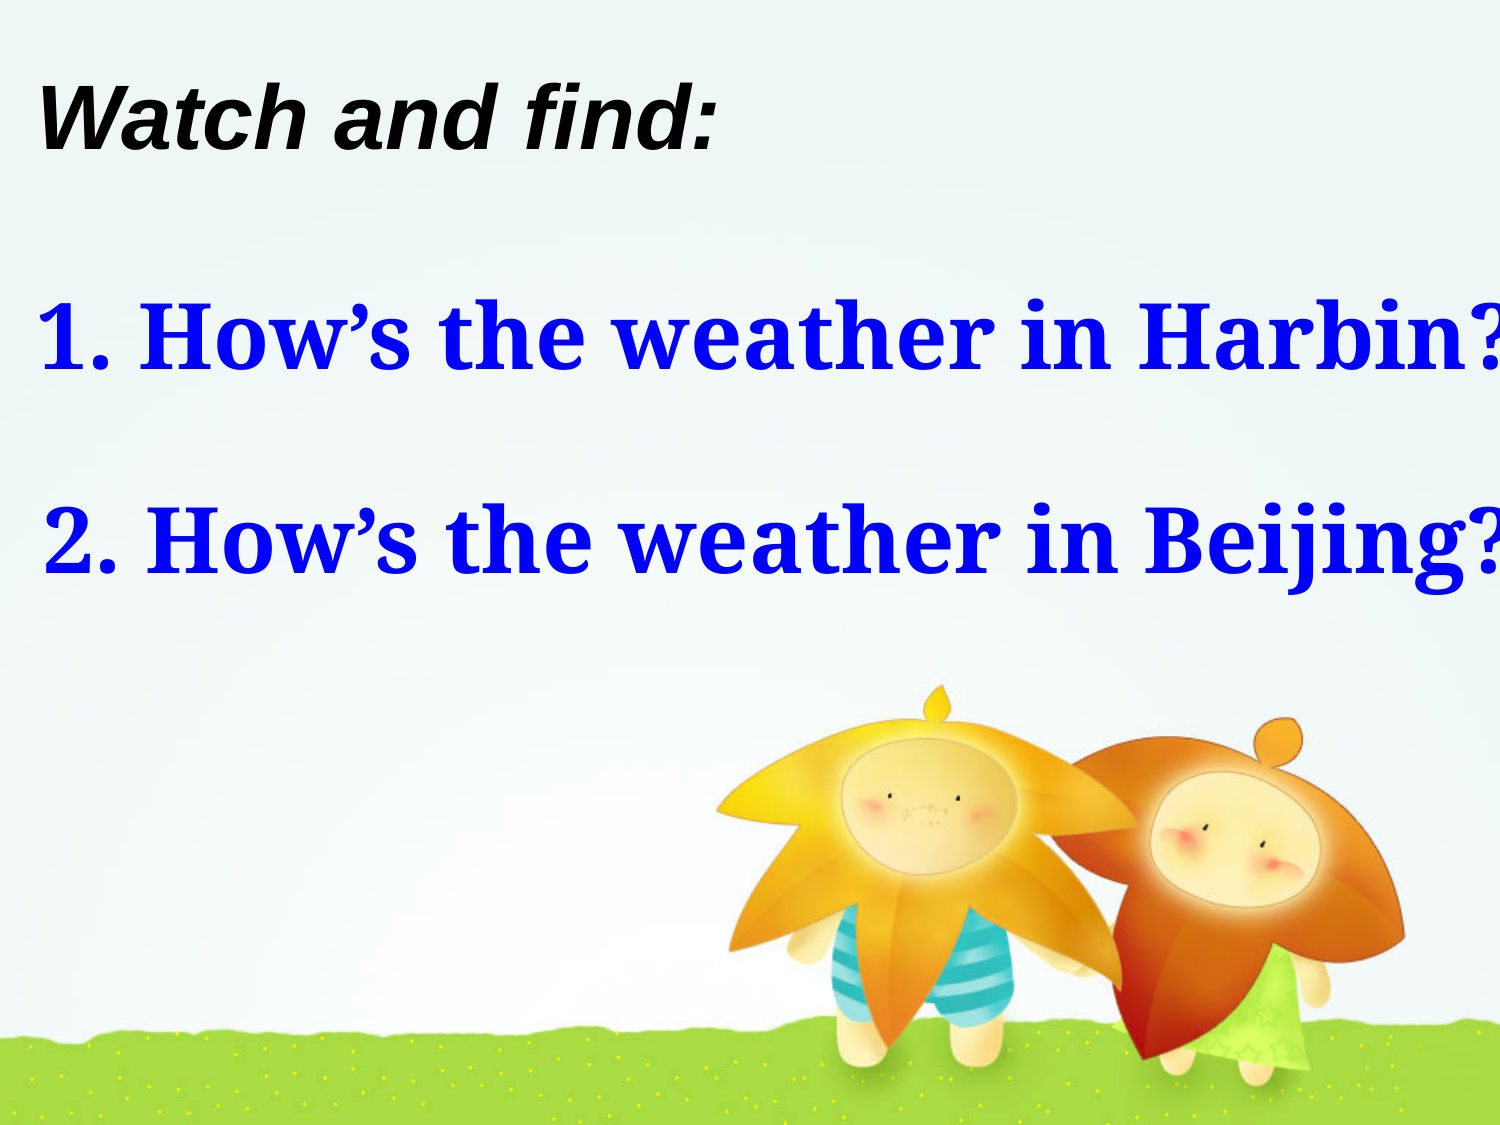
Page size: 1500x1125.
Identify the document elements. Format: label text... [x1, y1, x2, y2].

footer [512, 1024, 988, 1103]
text_box 2. How’s the weather in Beijing? [28, 474, 1500, 600]
picture [0, 0, 1500, 1125]
text_box Watch and find: 1. How’s the weather in Harbin? [21, 50, 1500, 506]
